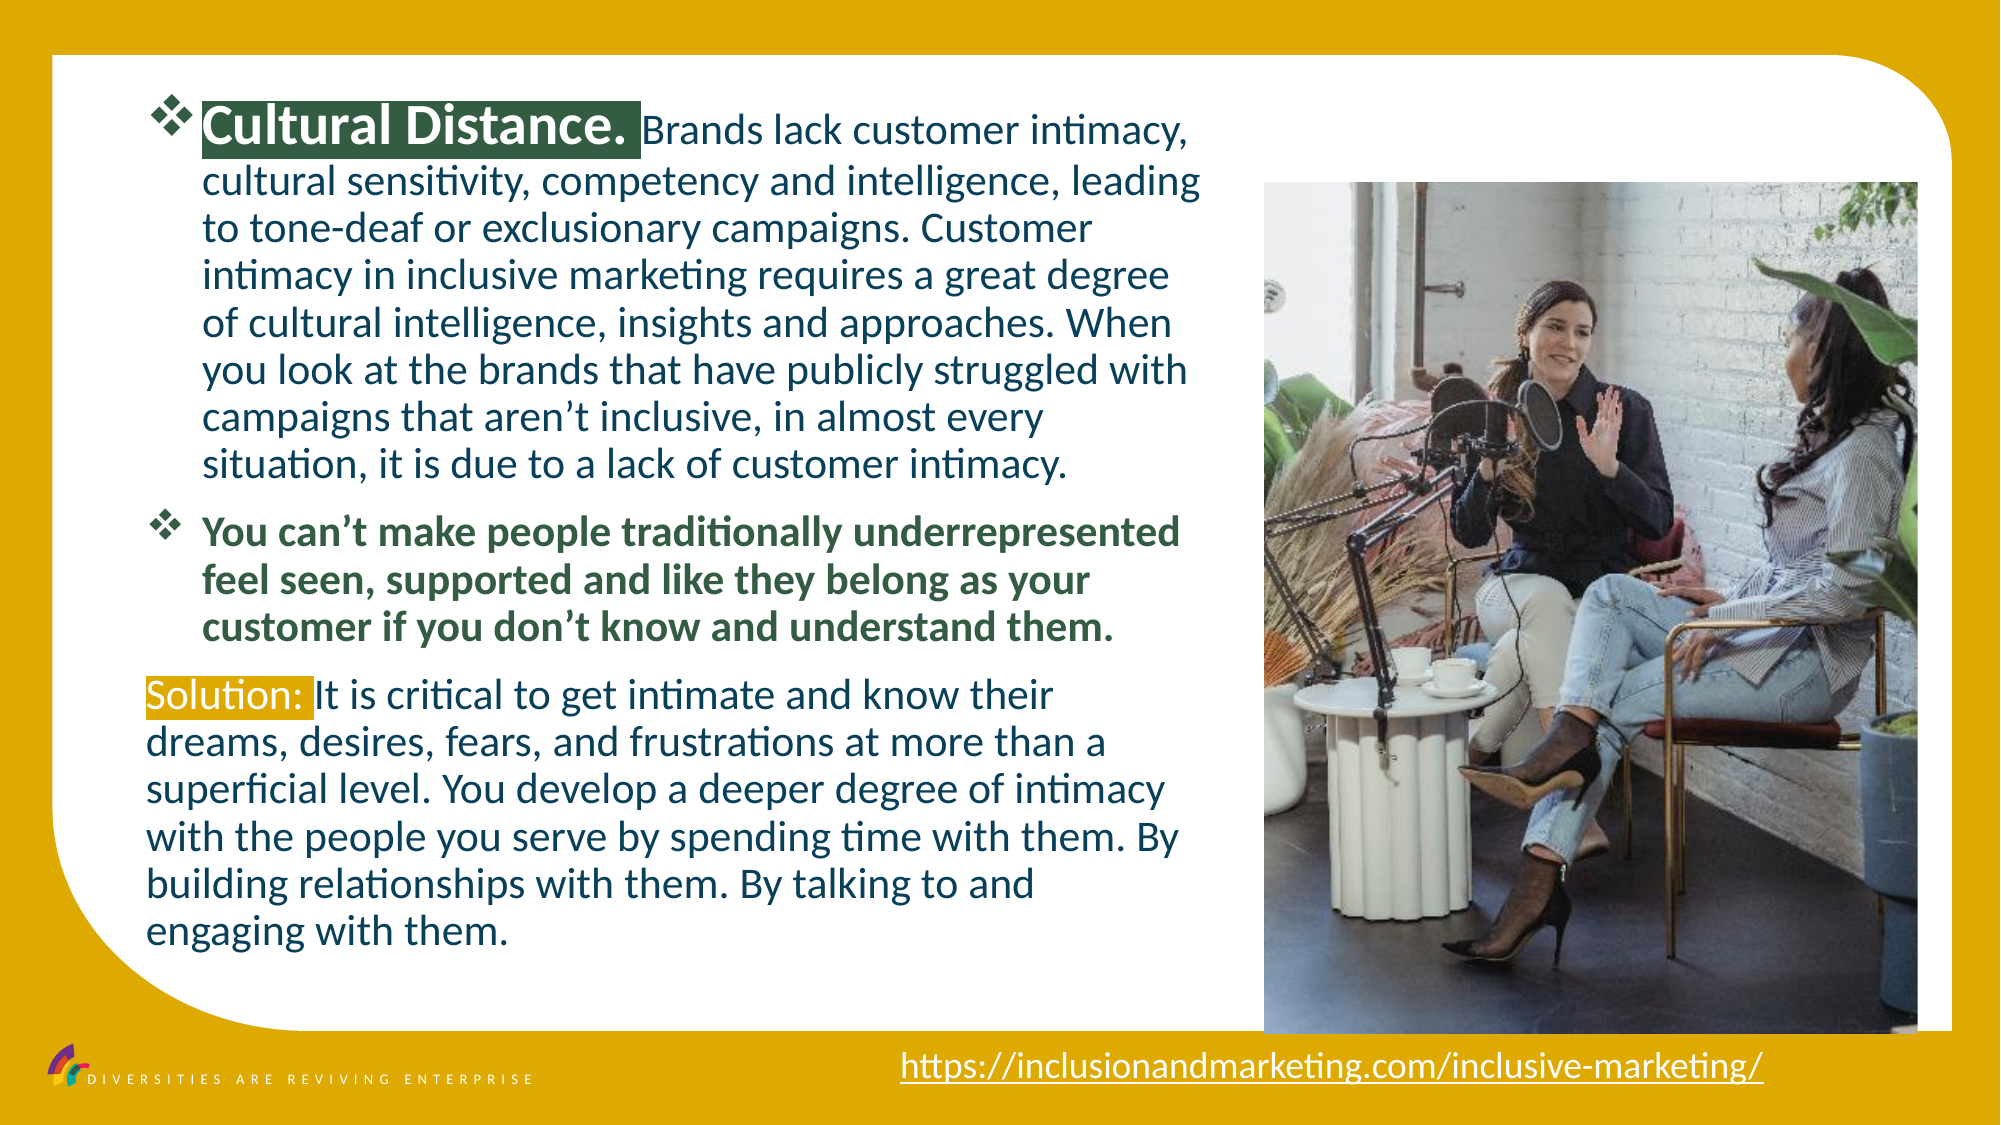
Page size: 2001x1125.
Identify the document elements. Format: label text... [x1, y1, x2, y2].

list Cultural Distance. Brands lack customer intimacy, cultural sensitivity, competency and intelligence, leading to tone-deaf or exclusionary campaigns. Customer intimacy in inclusive marketing requires a great degree of cultural intelligence, insights and approaches. When you look at the brands that have publicly struggled with campaigns that aren’t inclusive, in almost every situation, it is due to a lack of customer intimacy. You can’t make people traditionally underrepresented feel seen, supported and like they belong as your customer if you don’t know and understand them. Solution: It is critical to get intimate and know their dreams, desires, fears, and frustrations at more than a superficial level. You develop a deeper degree of intimacy with the people you serve by spending time with them. By building relationships with them. By talking to and engaging with them. [130, 87, 1218, 719]
picture [1263, 182, 1918, 1035]
text_box https://inclusionandmarketing.com/inclusive-marketing/ [885, 1034, 2000, 1094]
